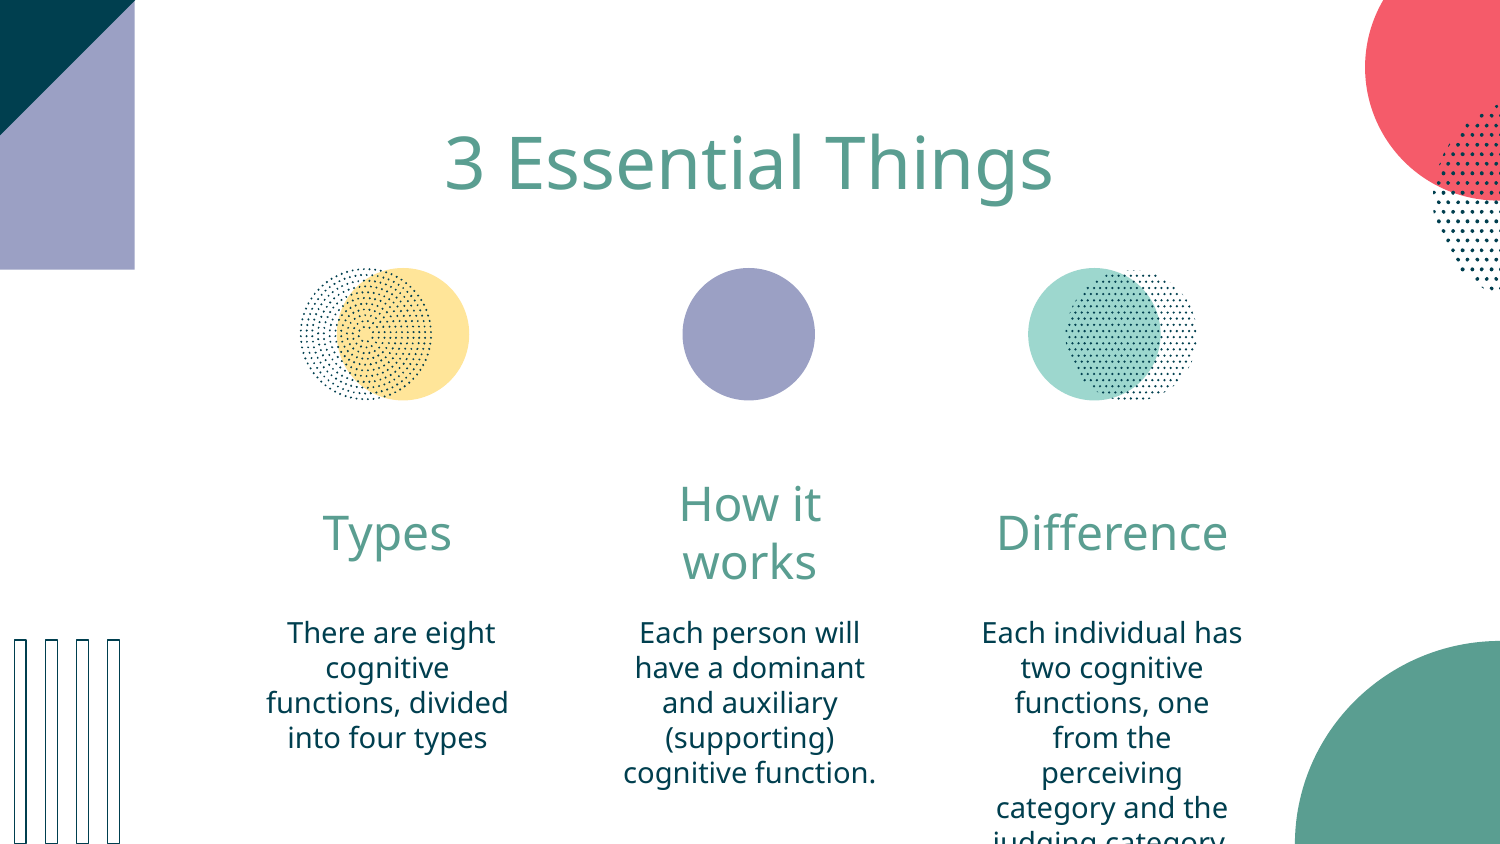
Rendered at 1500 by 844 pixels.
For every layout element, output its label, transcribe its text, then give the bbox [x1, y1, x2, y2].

title Types [240, 465, 535, 598]
text_box [336, 267, 470, 401]
title Difference [965, 465, 1260, 598]
title How it works [602, 465, 898, 598]
text_box [1028, 267, 1161, 401]
title 3 Essential Things [134, 113, 1366, 208]
text_box [682, 267, 815, 401]
subtitle Each person will have a dominant and auxiliary (supporting) cognitive function. [602, 599, 898, 731]
subtitle There are eight cognitive functions, divided into four types [240, 599, 535, 731]
subtitle Each individual has two cognitive functions, one from the perceiving category and the judging category. [965, 599, 1260, 731]
